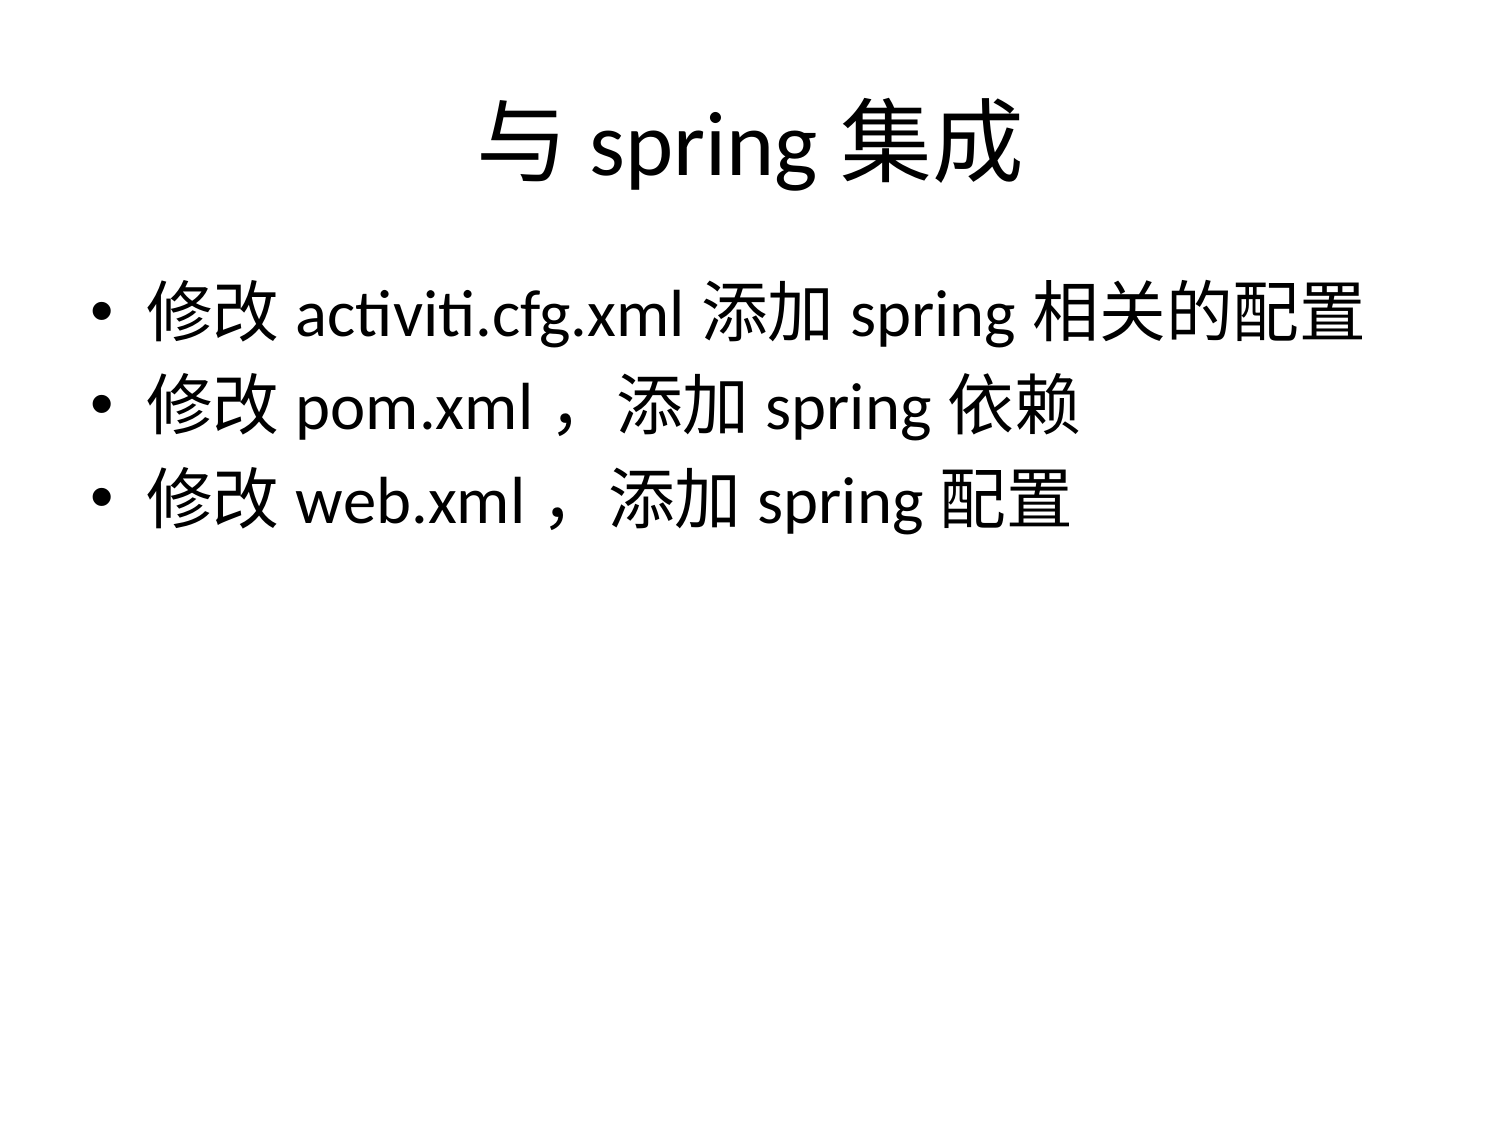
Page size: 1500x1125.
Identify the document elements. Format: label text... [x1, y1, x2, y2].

list 修改activiti.cfg.xml添加spring相关的配置 修改pom.xml，添加spring依赖 修改web.xml，添加spring配置 [75, 262, 1425, 1005]
title 与spring集成 [75, 45, 1425, 233]
